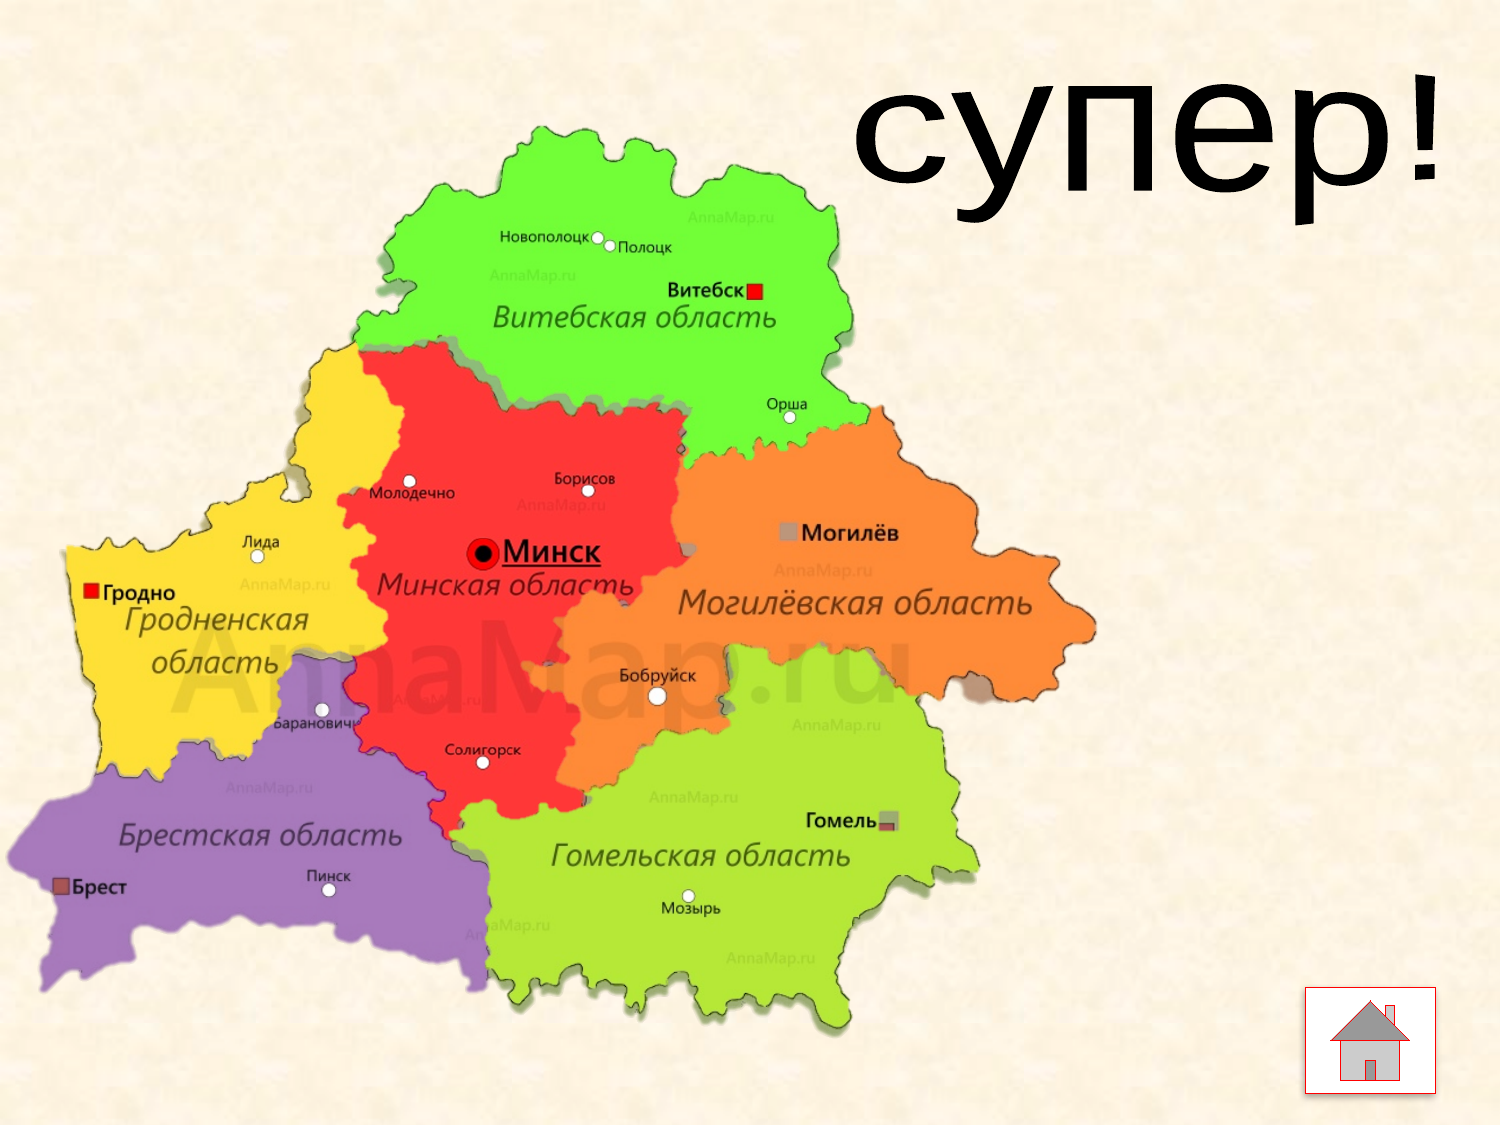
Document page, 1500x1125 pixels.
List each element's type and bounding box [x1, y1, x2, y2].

picture [0, 113, 1111, 1042]
text_box [1305, 987, 1436, 1094]
